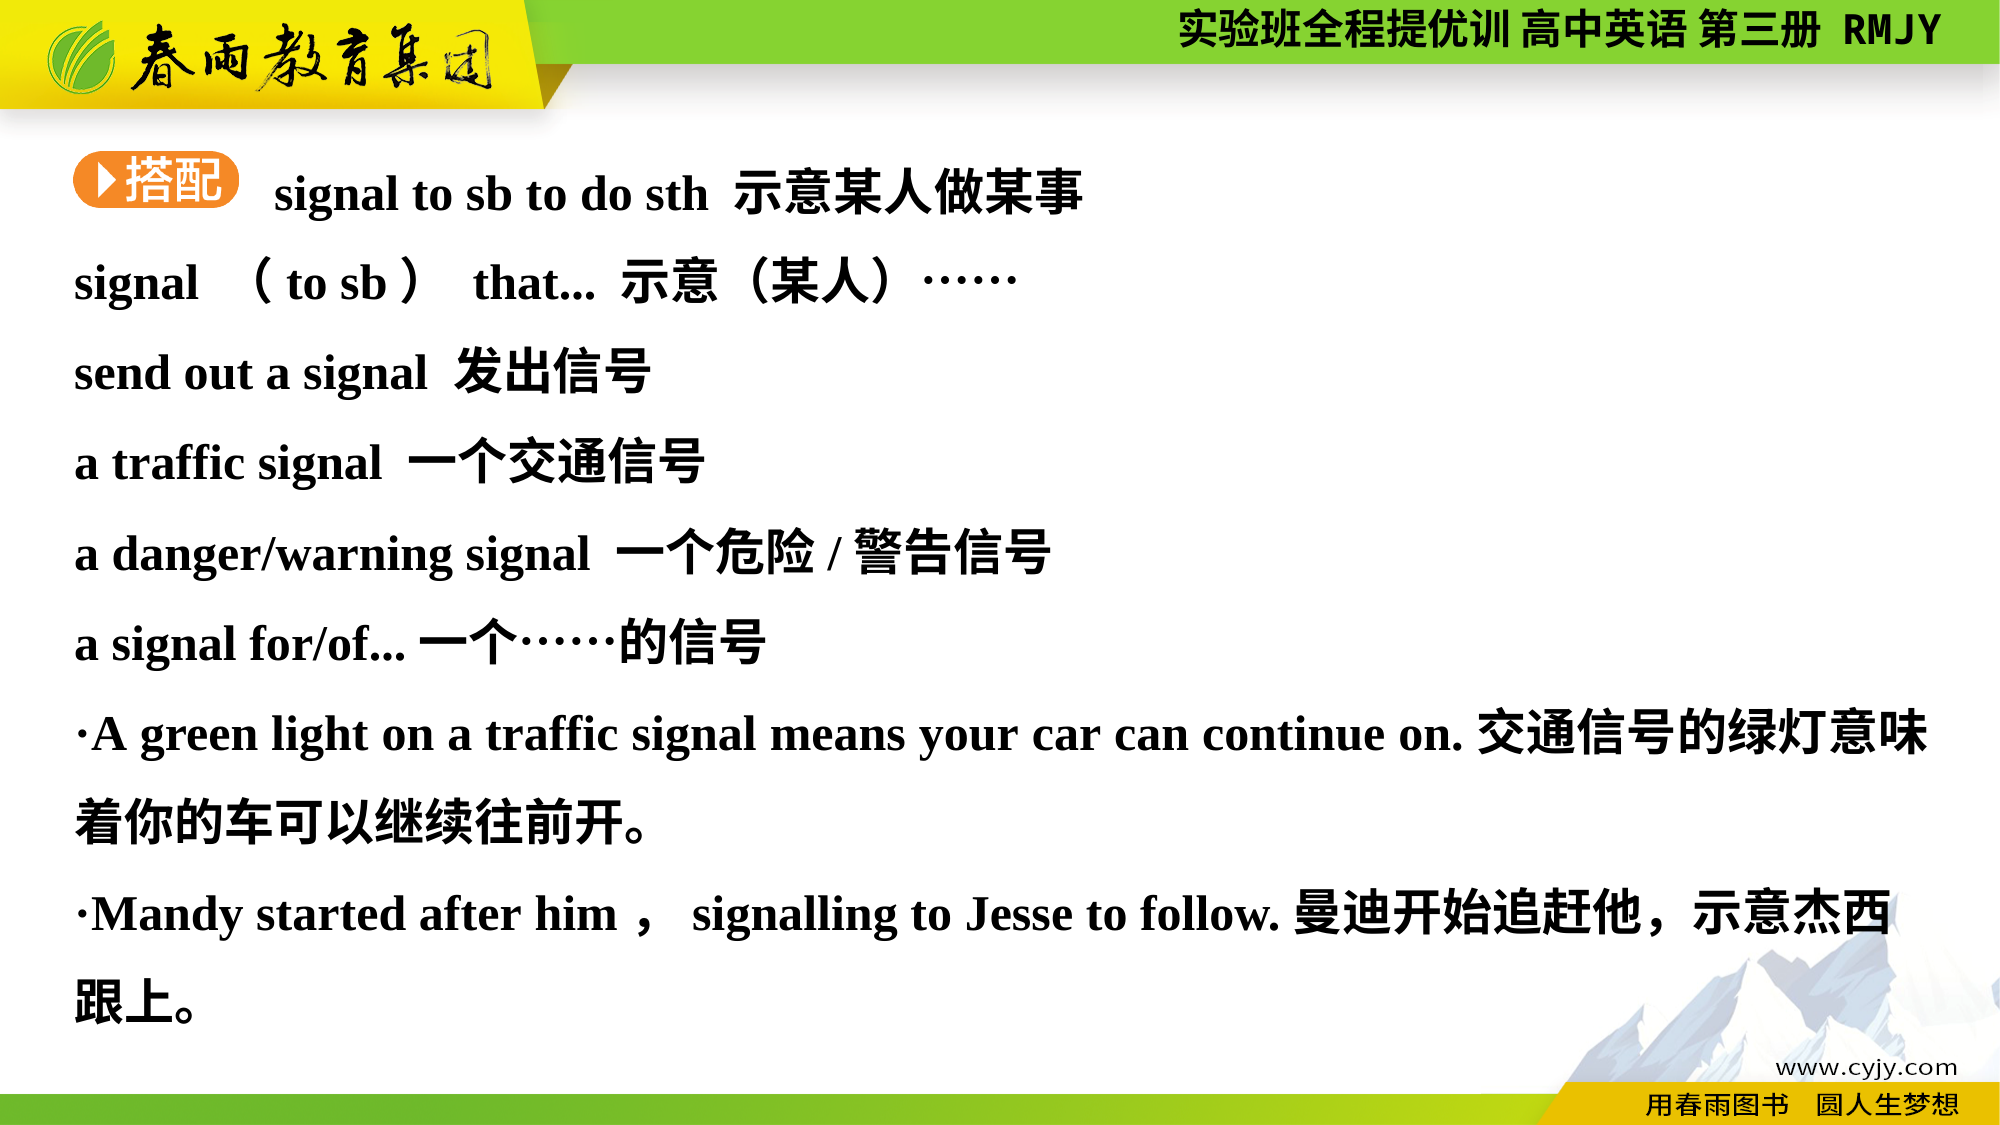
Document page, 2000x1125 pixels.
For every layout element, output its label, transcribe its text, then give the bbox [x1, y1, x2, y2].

picture [0, 0, 2000, 1125]
list signal to sb to do sth 示意某人做某事 signal （to sb） that... 示意（某人）…… send out a signal 发出信号 a traffic signal 一个交通信号 a danger/warning signal 一个危险/警告信号 a signal for/of...一个……的信号 ·A green light on a traffic signal means your car can continue on.交通信号的绿灯意味着你的车可以继续往前开。 ·Mandy started after him，signalling to Jesse to follow.曼迪开始追赶他，示意杰西 跟上。 [59, 122, 1944, 1035]
